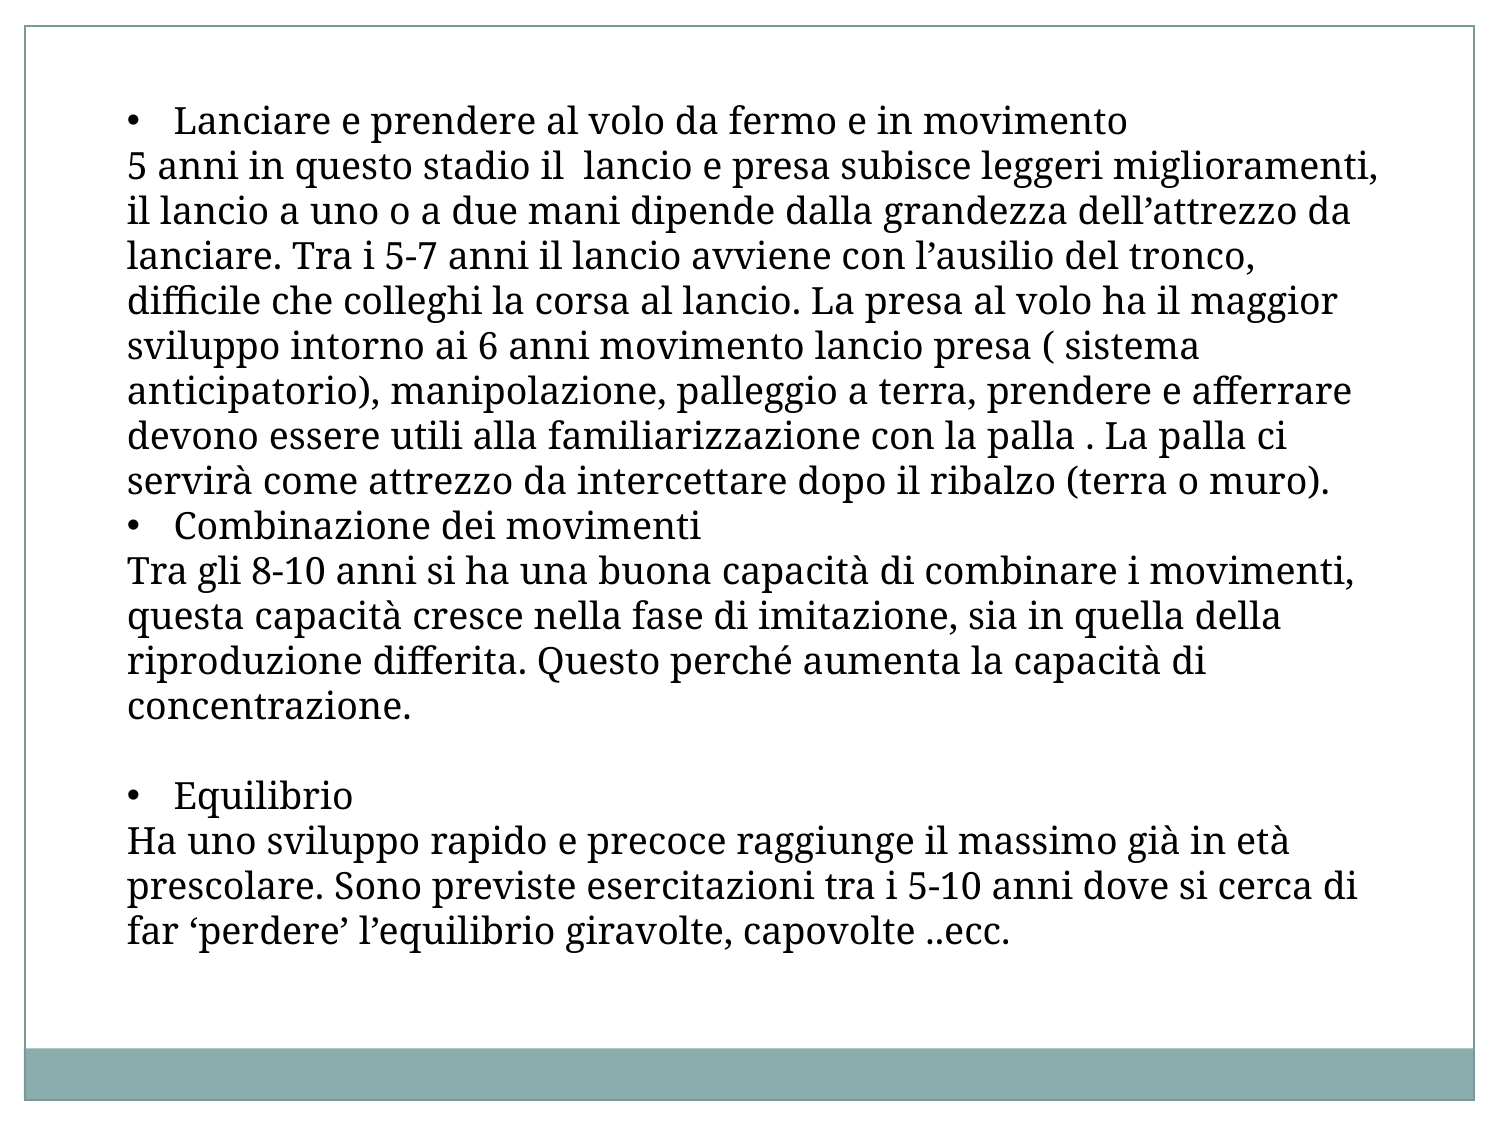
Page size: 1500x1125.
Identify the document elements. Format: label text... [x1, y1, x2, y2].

text_box Lanciare e prendere al volo da fermo e in movimento 5 anni in questo stadio il lancio e presa subisce leggeri miglioramenti, il lancio a uno o a due mani dipende dalla grandezza dell’attrezzo da lanciare. Tra i 5-7 anni il lancio avviene con l’ausilio del tronco, difficile che colleghi la corsa al lancio. La presa al volo ha il maggior sviluppo intorno ai 6 anni movimento lancio presa ( sistema anticipatorio), manipolazione, palleggio a terra, prendere e afferrare devono essere utili alla familiarizzazione con la palla . La palla ci servirà come attrezzo da intercettare dopo il ribalzo (terra o muro). Combinazione dei movimenti Tra gli 8-10 anni si ha una buona capacità di combinare i movimenti, questa capacità cresce nella fase di imitazione, sia in quella della riproduzione differita. Questo perché aumenta la capacità di concentrazione. Equilibrio Ha uno sviluppo rapido e precoce raggiunge il massimo già in età prescolare. Sono previste esercitazioni tra i 5-10 anni dove si cerca di far ‘perdere’ l’equilibrio giravolte, capovolte ..ecc. [112, 89, 1400, 960]
